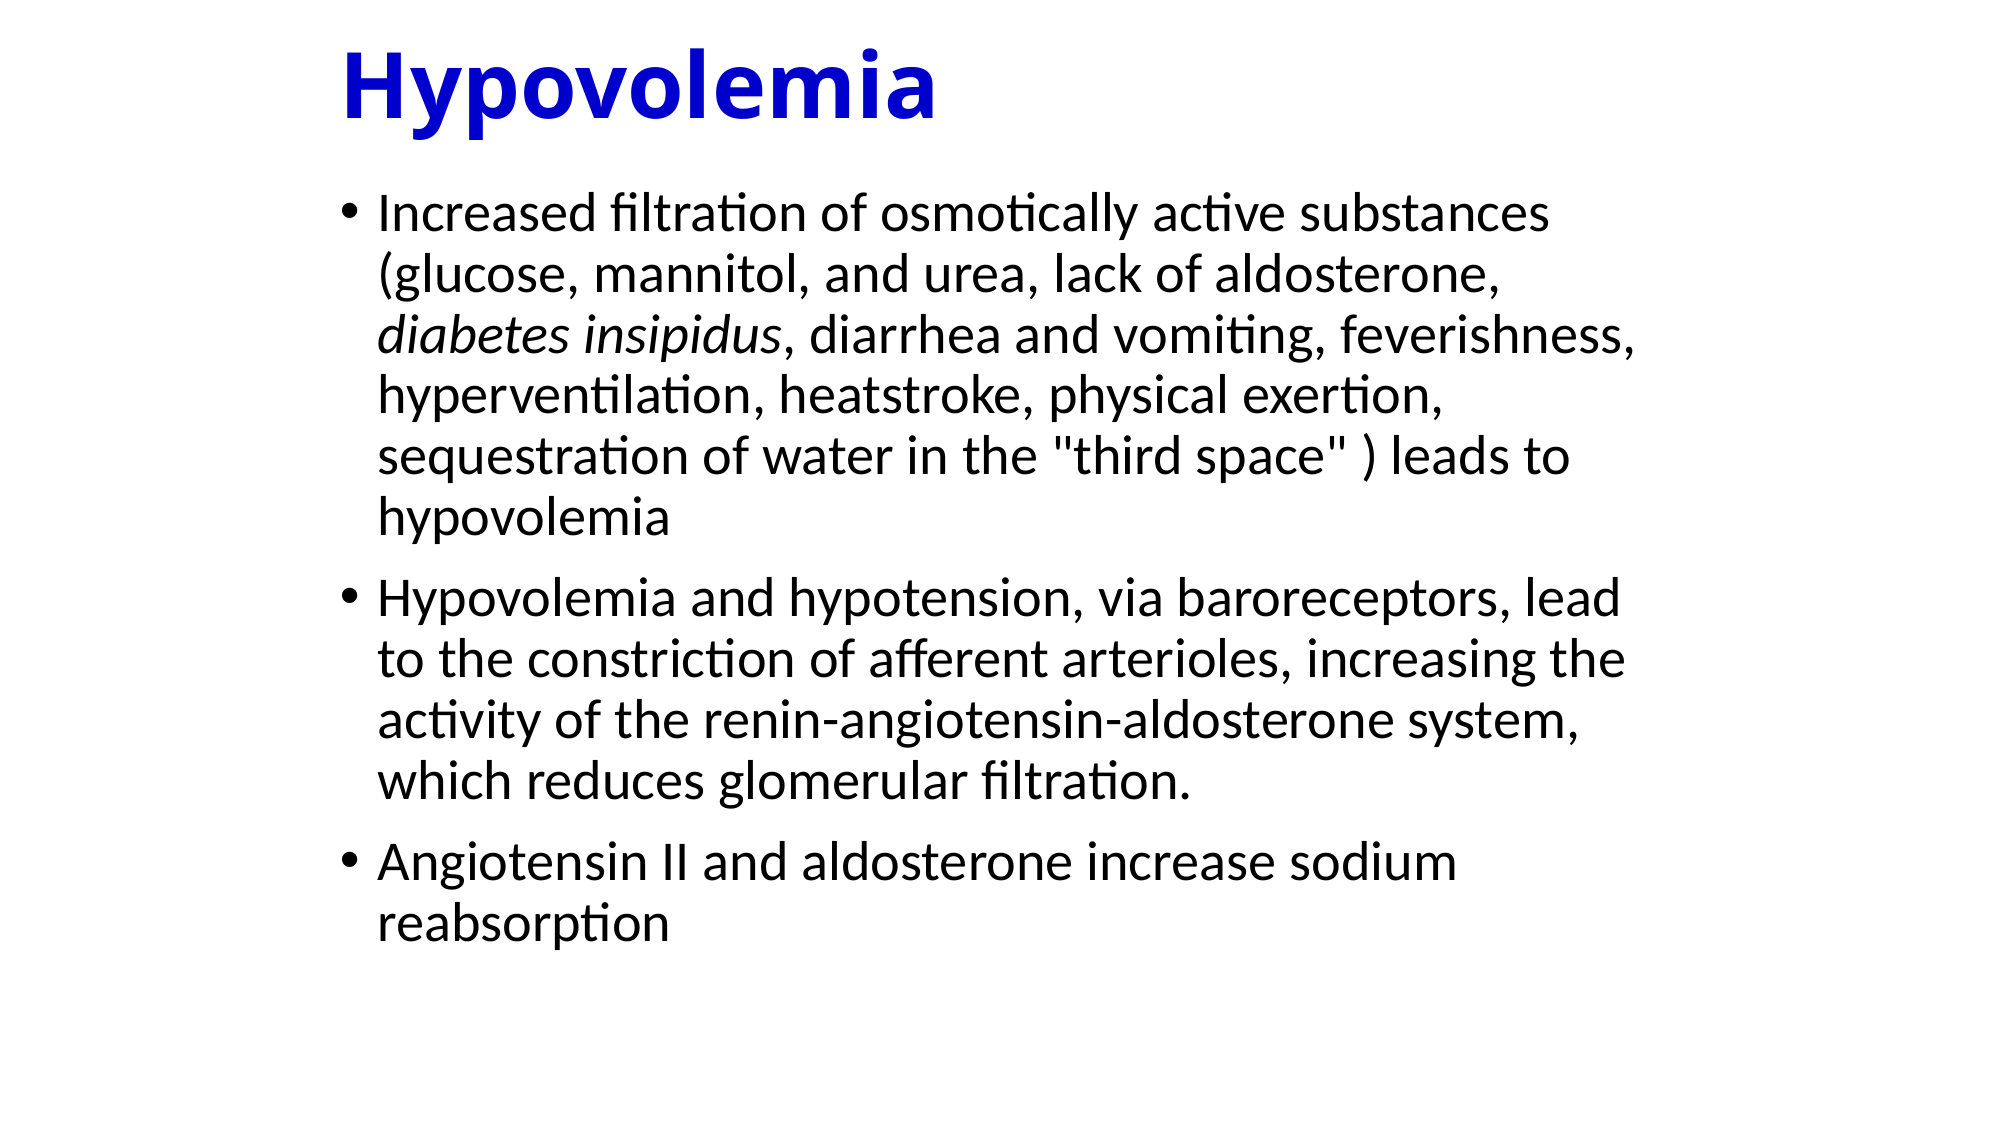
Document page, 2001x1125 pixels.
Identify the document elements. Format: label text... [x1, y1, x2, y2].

list Increased filtration of osmotically active substances (glucose, mannitol, and urea, lack of aldosterone, diabetes insipidus, diarrhea and vomiting, feverishness, hyperventilation, heatstroke, physical exertion, sequestration of water in the "third space" ) leads to hypovolemia Hypovolemia and hypotension, via baroreceptors, lead to the constriction of afferent arterioles, increasing the activity of the renin-angiotensin-aldosterone system, which reduces glomerular filtration. Angiotensin II and aldosterone increase sodium reabsorption [324, 175, 1675, 1055]
title Hypovolemia [324, 23, 1675, 155]
